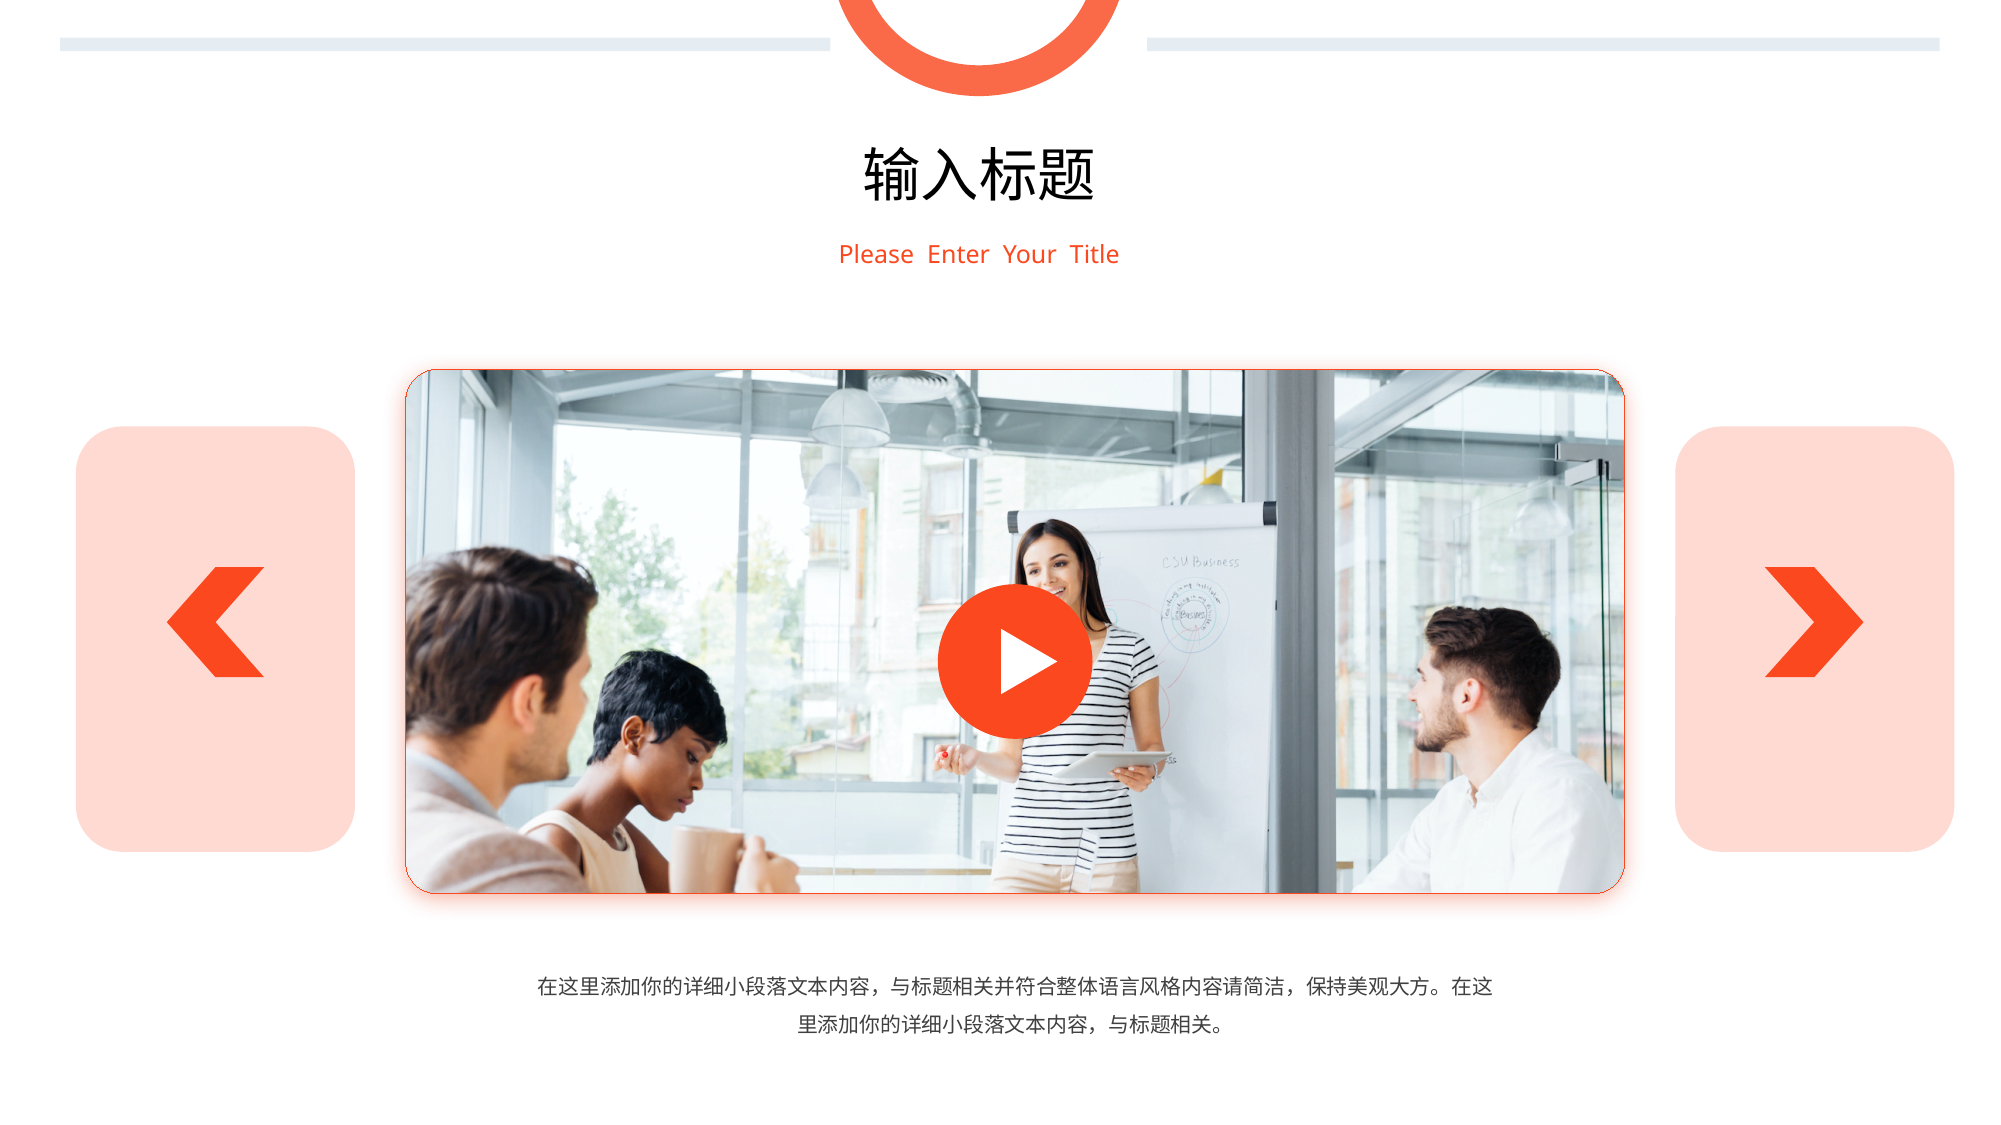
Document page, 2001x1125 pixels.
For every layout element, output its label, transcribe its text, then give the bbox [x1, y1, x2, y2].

text_box 输入标题 [811, 130, 1148, 215]
text_box [74, 425, 357, 853]
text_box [937, 584, 1093, 739]
text_box [1762, 566, 1865, 679]
text_box [165, 566, 267, 679]
text_box Please Enter Your Title [726, 231, 1233, 276]
picture [405, 369, 1625, 894]
text_box 在这里添加你的详细小段落文本内容，与标题相关并符合整体语言风格内容请简洁，保持美观大方。在这里添加你的详细小段落文本内容，与标题相关。 [514, 953, 1516, 1044]
text_box [1674, 425, 1956, 853]
